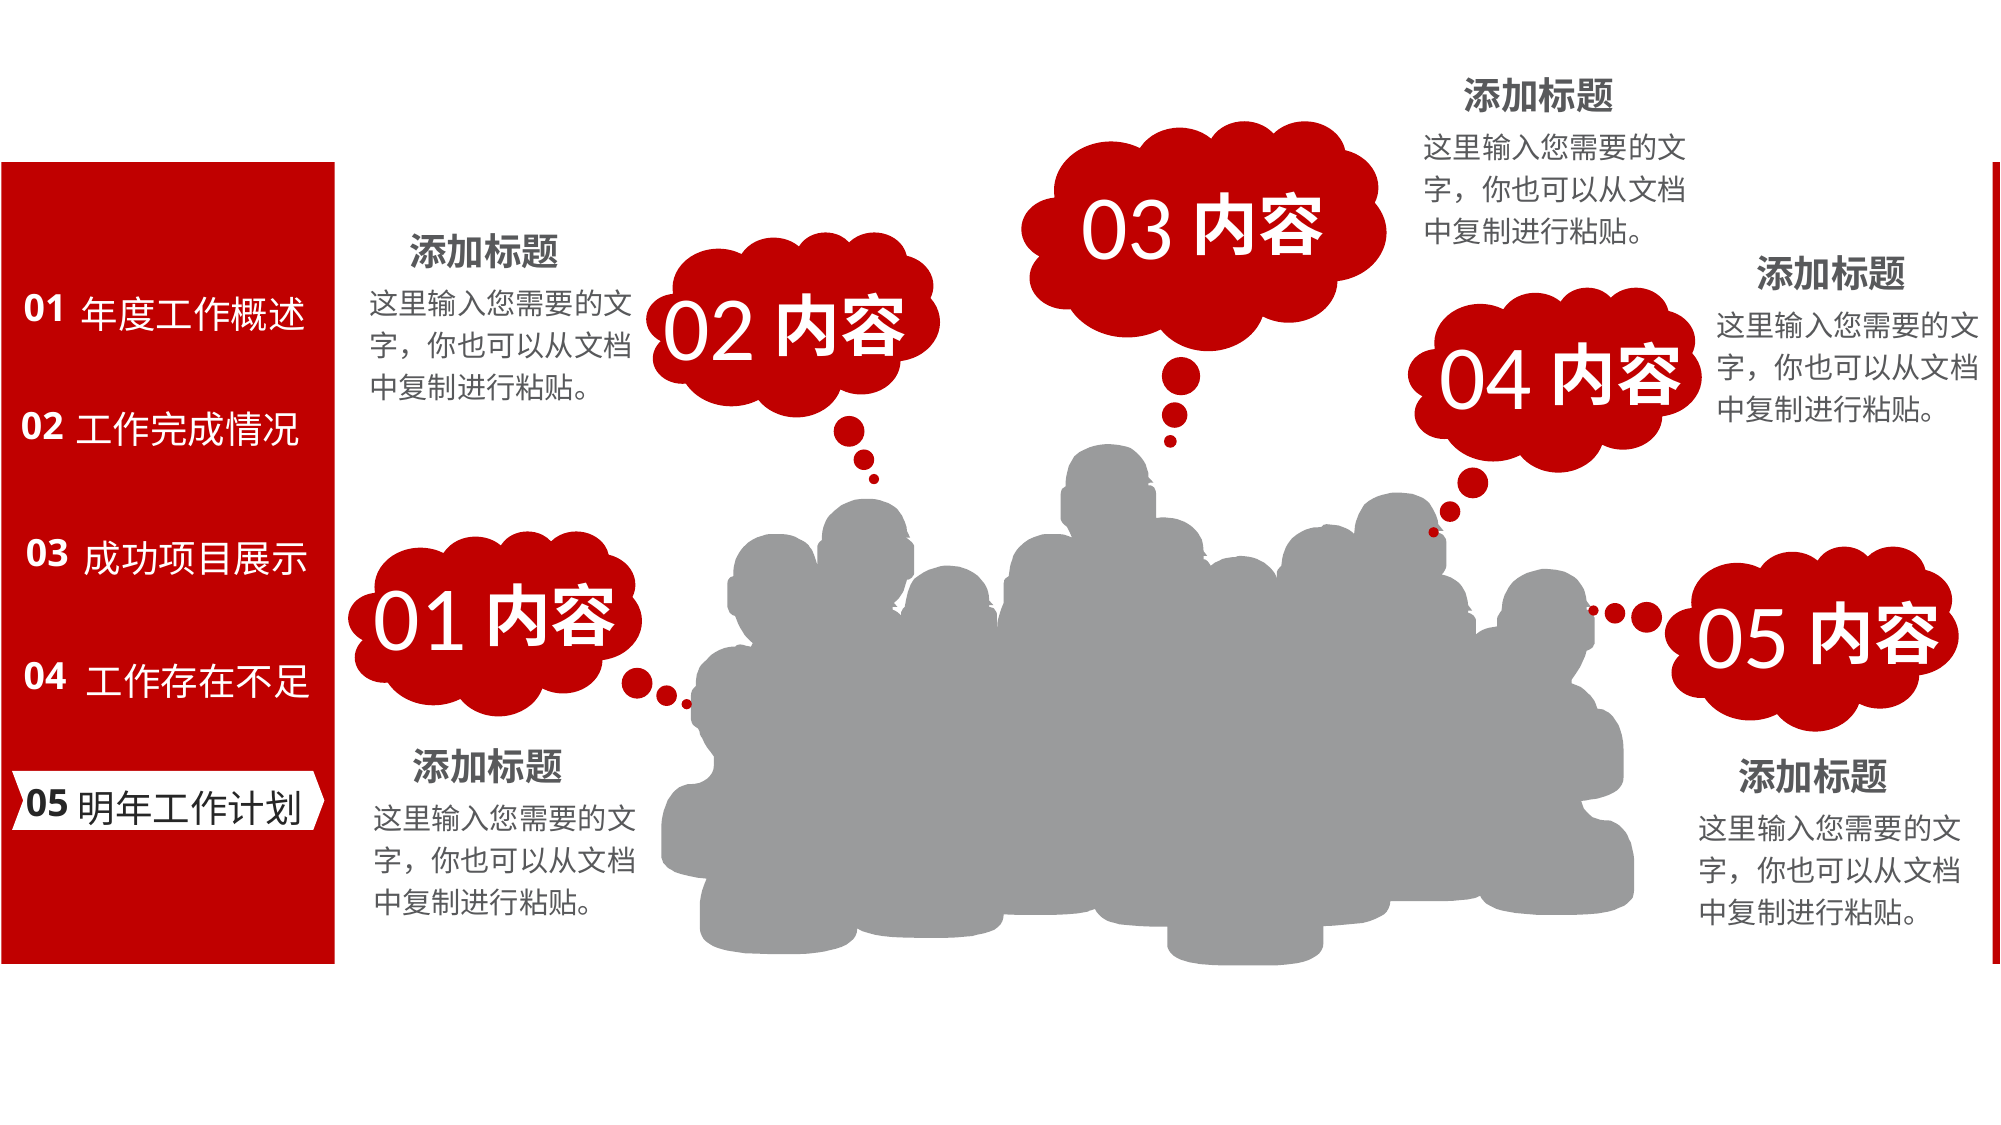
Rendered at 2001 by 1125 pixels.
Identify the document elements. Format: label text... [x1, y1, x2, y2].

text_box 年度工作概述 [40, 261, 347, 344]
text_box 明年工作计划 [37, 754, 344, 837]
text_box 02 [6, 394, 91, 589]
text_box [1665, 545, 1959, 731]
text_box 04 [8, 644, 94, 839]
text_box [344, 530, 642, 716]
text_box [662, 444, 1635, 966]
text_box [354, 220, 658, 414]
text_box 03 [10, 521, 96, 644]
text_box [1683, 745, 1988, 939]
text_box [1991, 161, 2000, 242]
text_box 成功项目展示 [43, 504, 350, 588]
text_box 01 [8, 276, 94, 394]
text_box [358, 735, 662, 929]
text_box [1021, 120, 1387, 351]
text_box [1701, 242, 2000, 435]
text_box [1408, 64, 1713, 258]
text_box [1408, 287, 1702, 472]
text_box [633, 231, 940, 417]
text_box [1991, 435, 2000, 965]
text_box [0, 161, 336, 965]
text_box 工作存在不足 [45, 627, 344, 710]
text_box 05 [10, 771, 96, 966]
text_box 工作完成情况 [34, 376, 341, 459]
